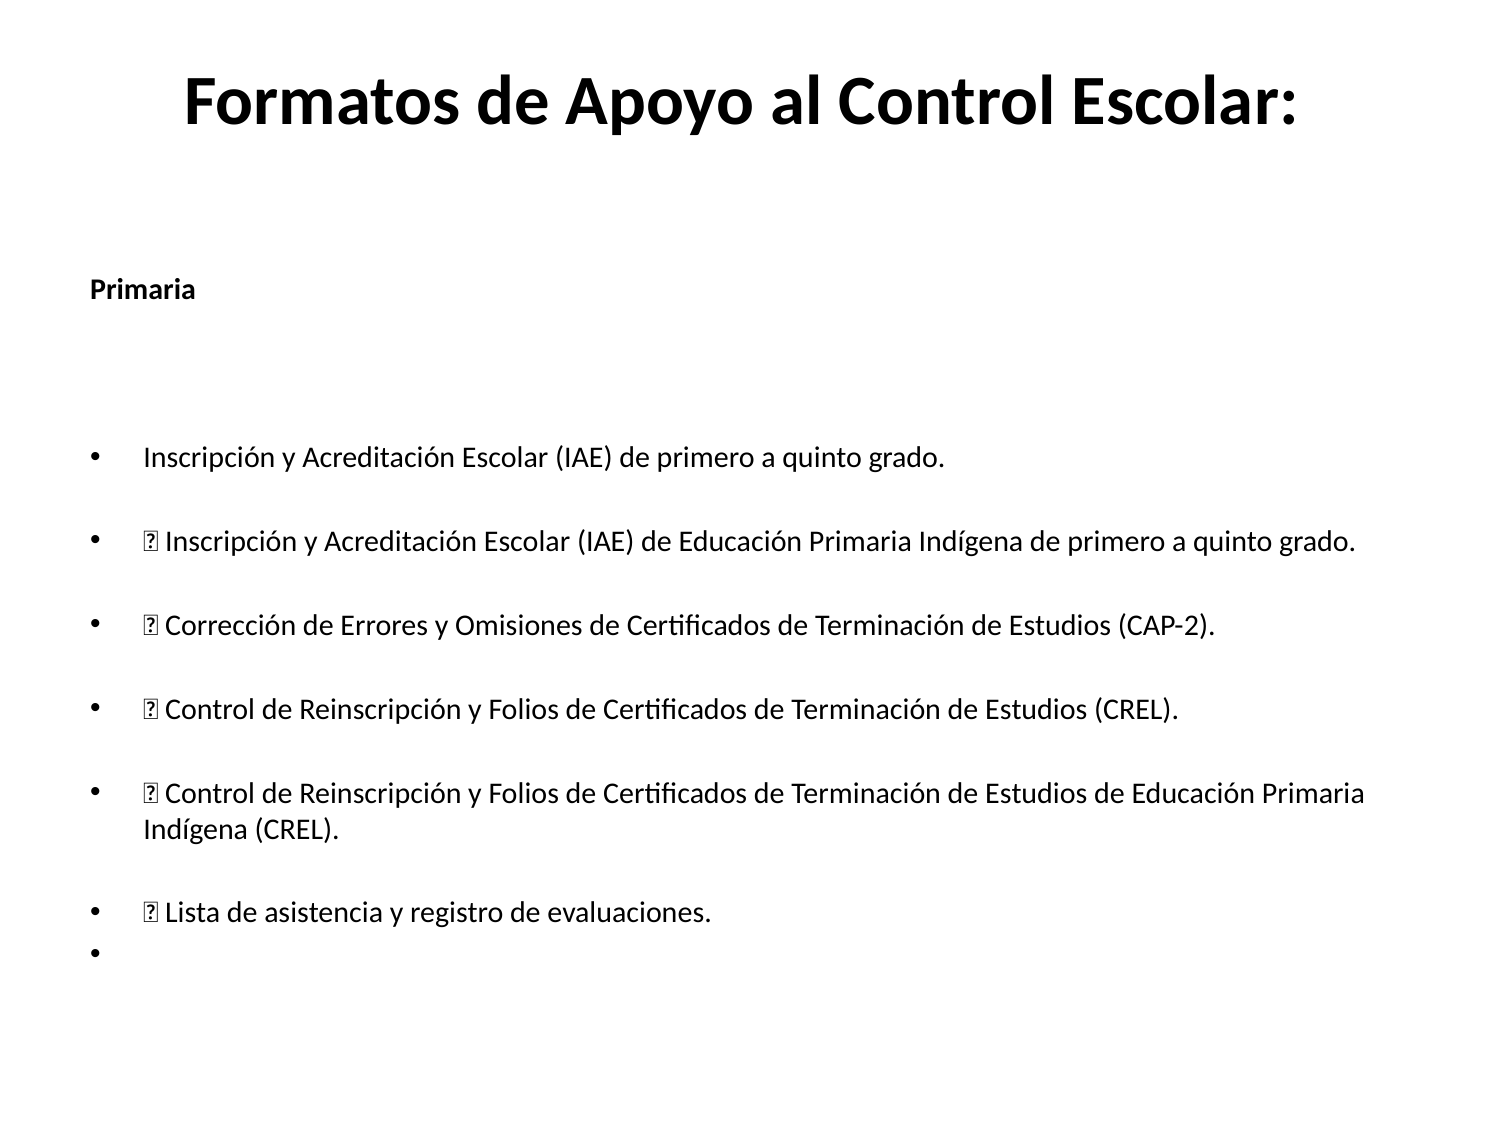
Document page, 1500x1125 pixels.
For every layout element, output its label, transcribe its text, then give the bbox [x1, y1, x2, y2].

list Primaria Inscripción y Acreditación Escolar (IAE) de primero a quinto grado.  Inscripción y Acreditación Escolar (IAE) de Educación Primaria Indígena de primero a quinto grado.  Corrección de Errores y Omisiones de Certificados de Terminación de Estudios (CAP-2).  Control de Reinscripción y Folios de Certificados de Terminación de Estudios (CREL).  Control de Reinscripción y Folios de Certificados de Terminación de Estudios de Educación Primaria Indígena (CREL).  Lista de asistencia y registro de evaluaciones. [75, 262, 1425, 1005]
title Formatos de Apoyo al Control Escolar: [75, 45, 1425, 233]
